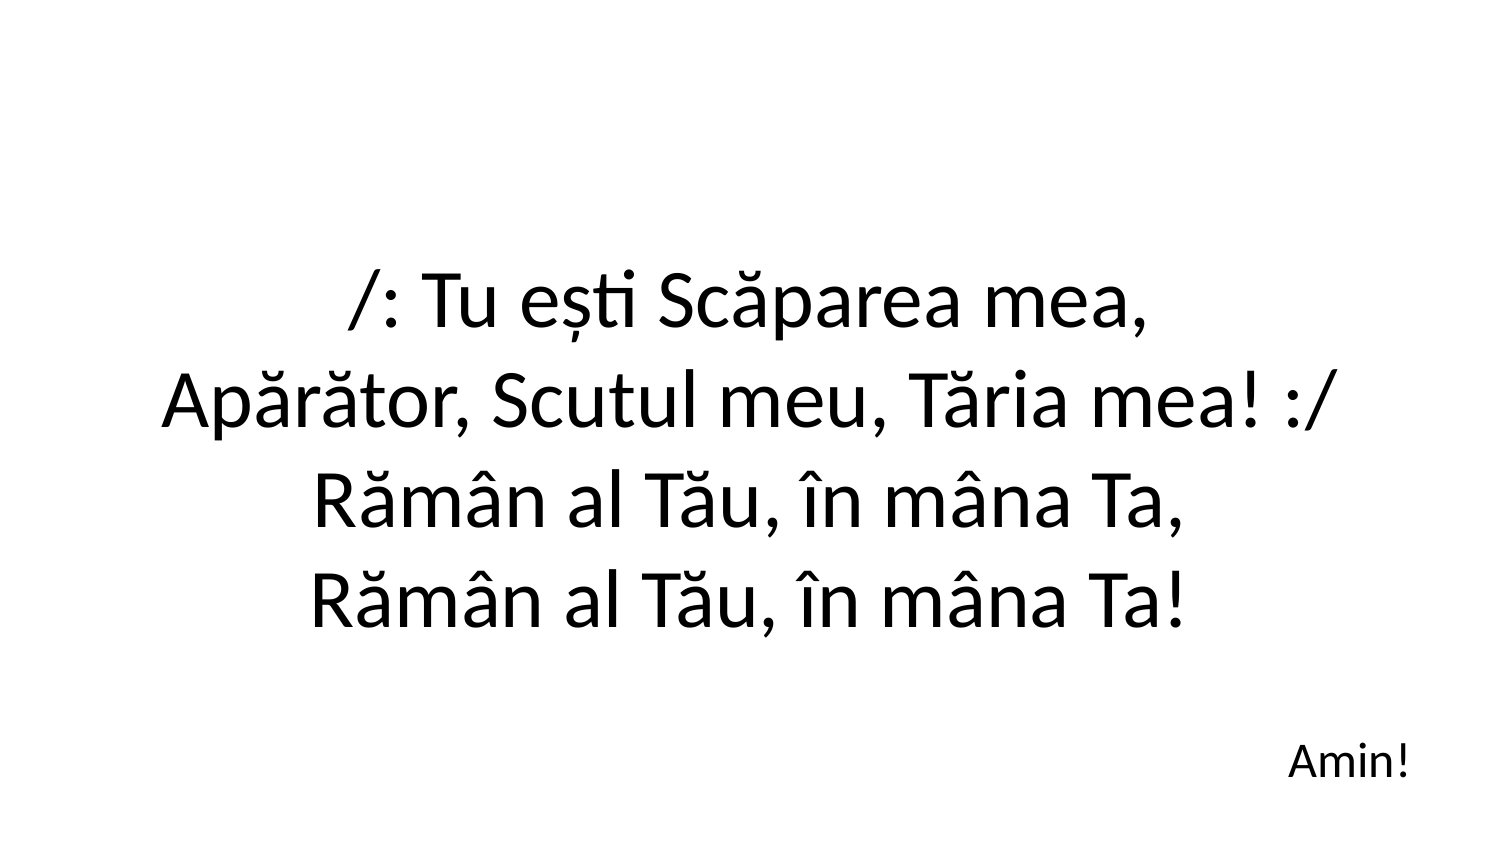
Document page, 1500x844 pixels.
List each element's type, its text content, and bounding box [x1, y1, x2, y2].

text_box /: Tu ești Scăparea mea, Apărător, Scutul meu, Tăria mea! :/ Rămân al Tău, în mâna Ta, Rămân al Tău, în mâna Ta! [146, 192, 1354, 652]
text_box Amin! [1273, 674, 1427, 795]
